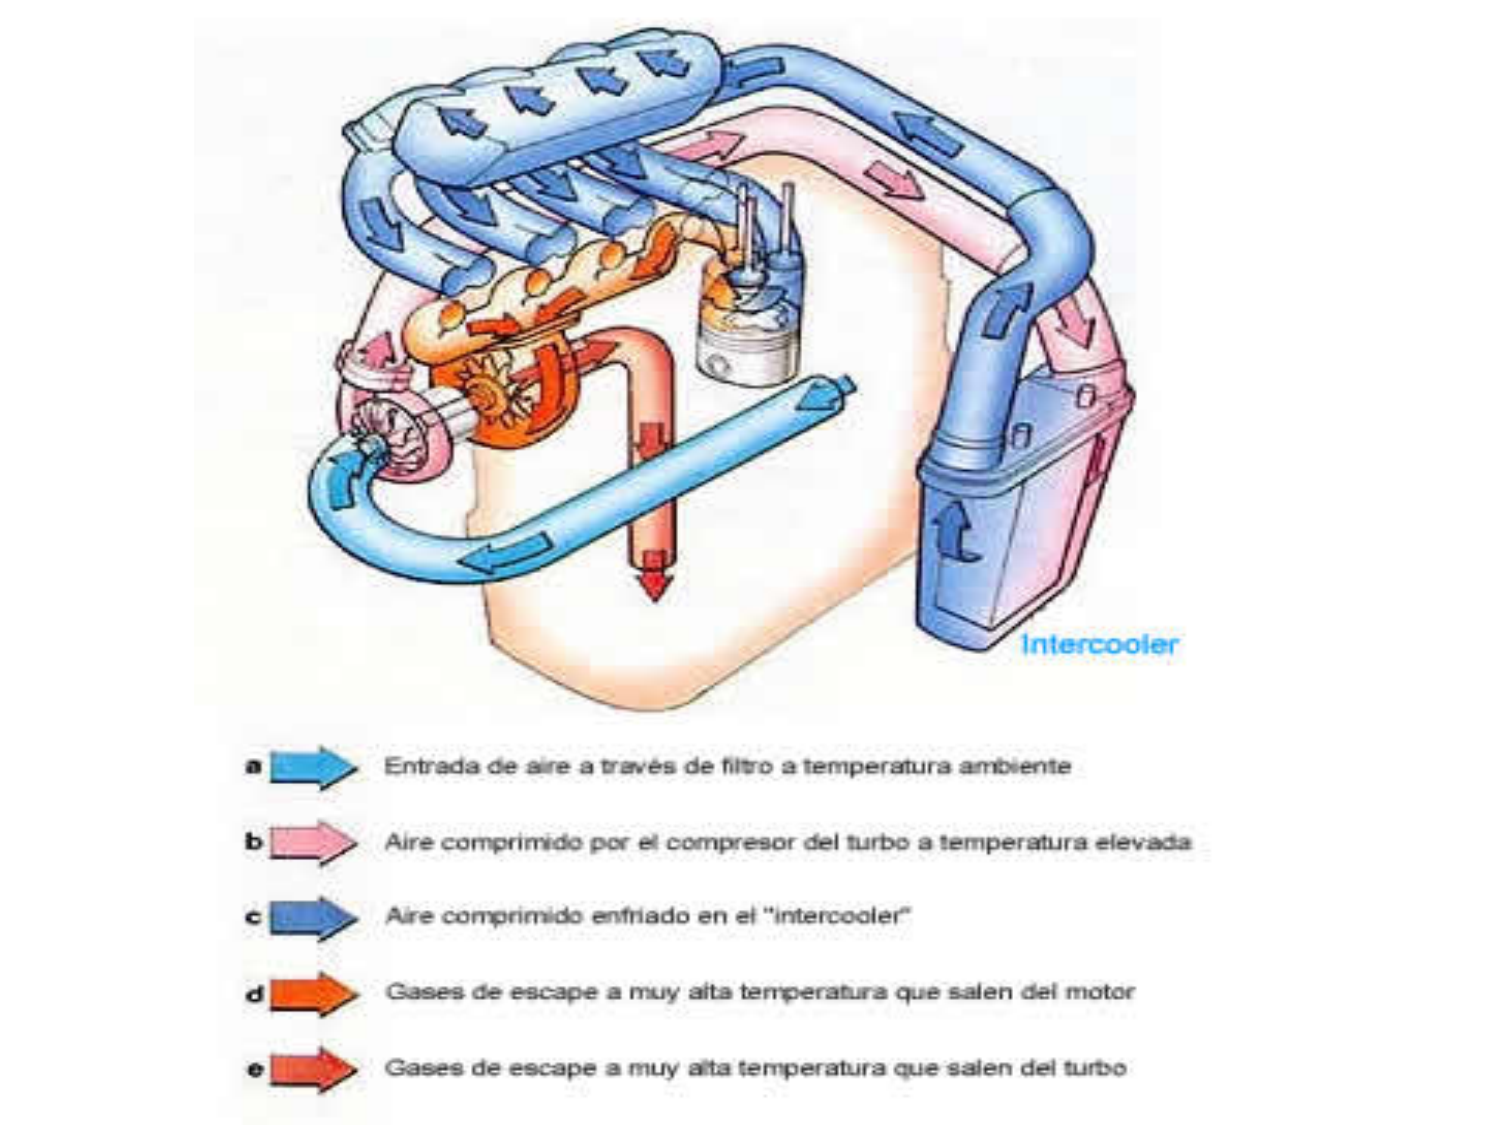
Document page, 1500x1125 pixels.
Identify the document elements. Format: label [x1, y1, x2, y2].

picture [194, 0, 1259, 1125]
